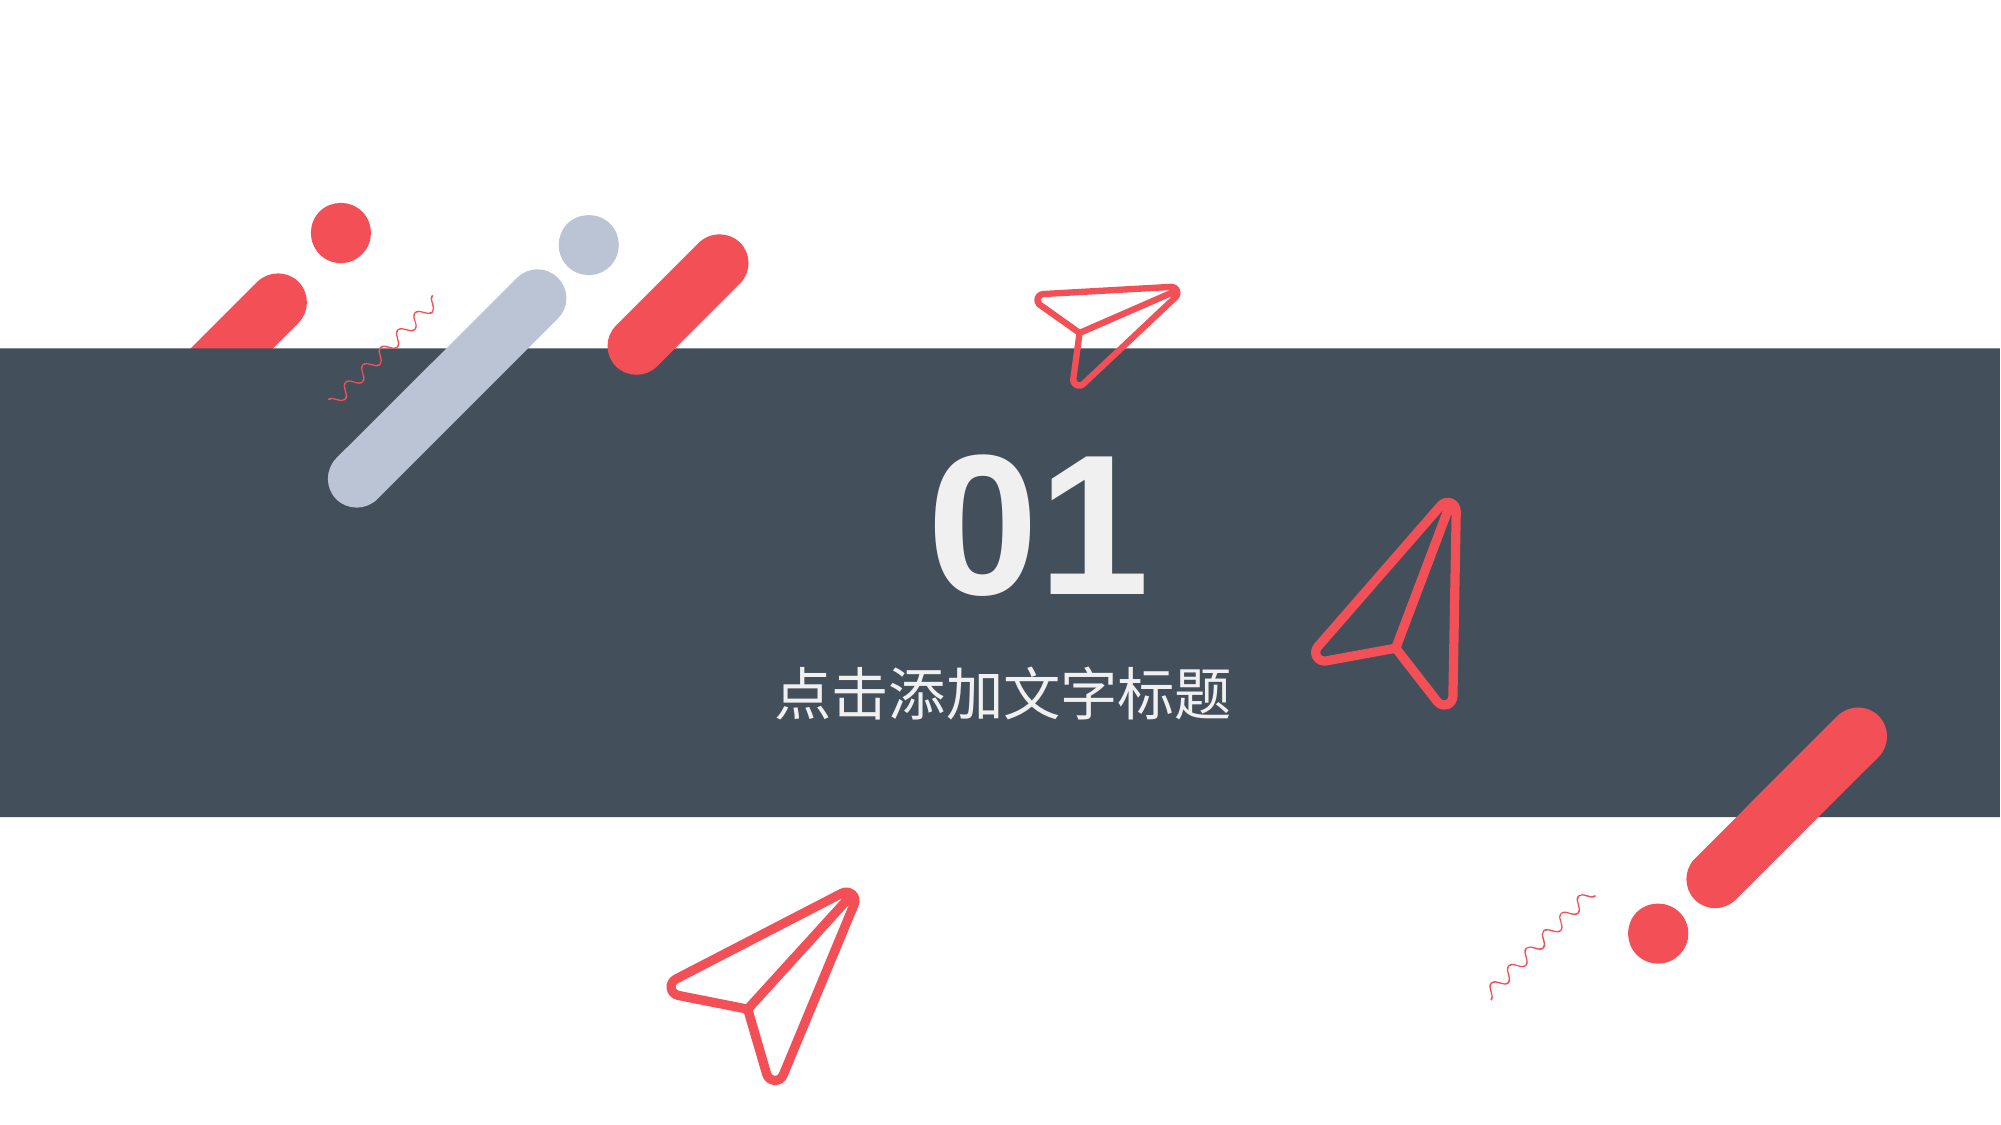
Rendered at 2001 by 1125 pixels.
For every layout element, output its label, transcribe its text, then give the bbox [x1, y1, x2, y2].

title 01 [911, 297, 1219, 646]
text_box [1034, 283, 1181, 389]
text_box [666, 887, 860, 1086]
list 点击添加文字标题 [759, 658, 1305, 782]
text_box [1311, 497, 1461, 710]
